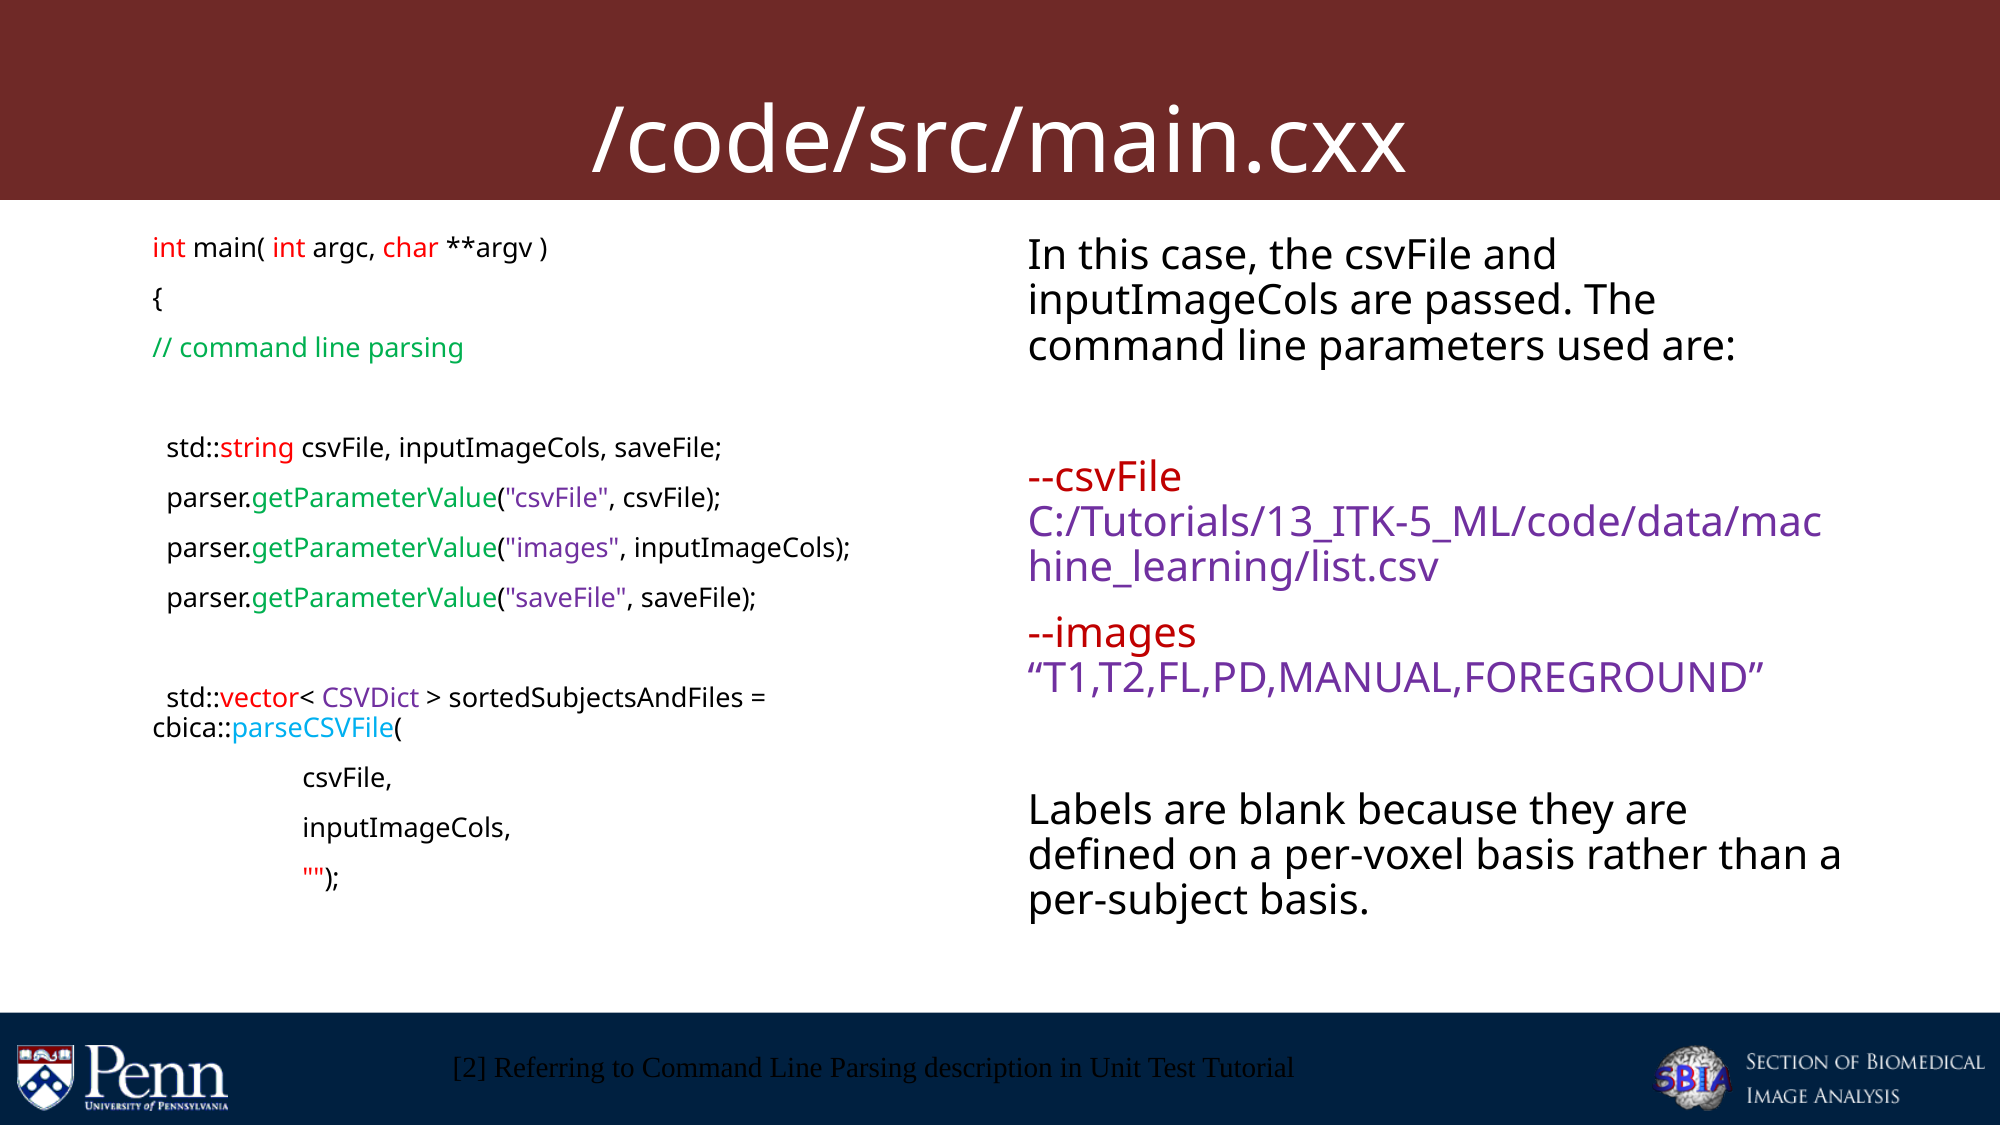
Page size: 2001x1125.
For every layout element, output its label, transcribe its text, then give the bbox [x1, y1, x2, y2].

title /code/src/main.cxx [137, 0, 1863, 200]
picture [1652, 1044, 1985, 1112]
footer [2] Referring to Command Line Parsing description in Unit Test Tutorial [262, 1035, 1485, 1096]
picture [17, 1045, 228, 1111]
list int main( int argc, char **argv ) { // command line parsing std::string csvFile, inputImageCols, saveFile; parser.getParameterValue("csvFile", csvFile); parser.getParameterValue("images", inputImageCols); parser.getParameterValue("saveFile", saveFile); std::vector< CSVDict > sortedSubjectsAndFiles = cbica::parseCSVFile( csvFile, inputImageCols, ""); [137, 226, 985, 987]
list In this case, the csvFile and inputImageCols are passed. The command line parameters used are: --csvFile C:/Tutorials/13_ITK-5_ML/code/data/machine_learning/list.csv --images “T1,T2,FL,PD,MANUAL,FOREGROUND” Labels are blank because they are defined on a per-voxel basis rather than a per-subject basis. [1012, 226, 1863, 987]
